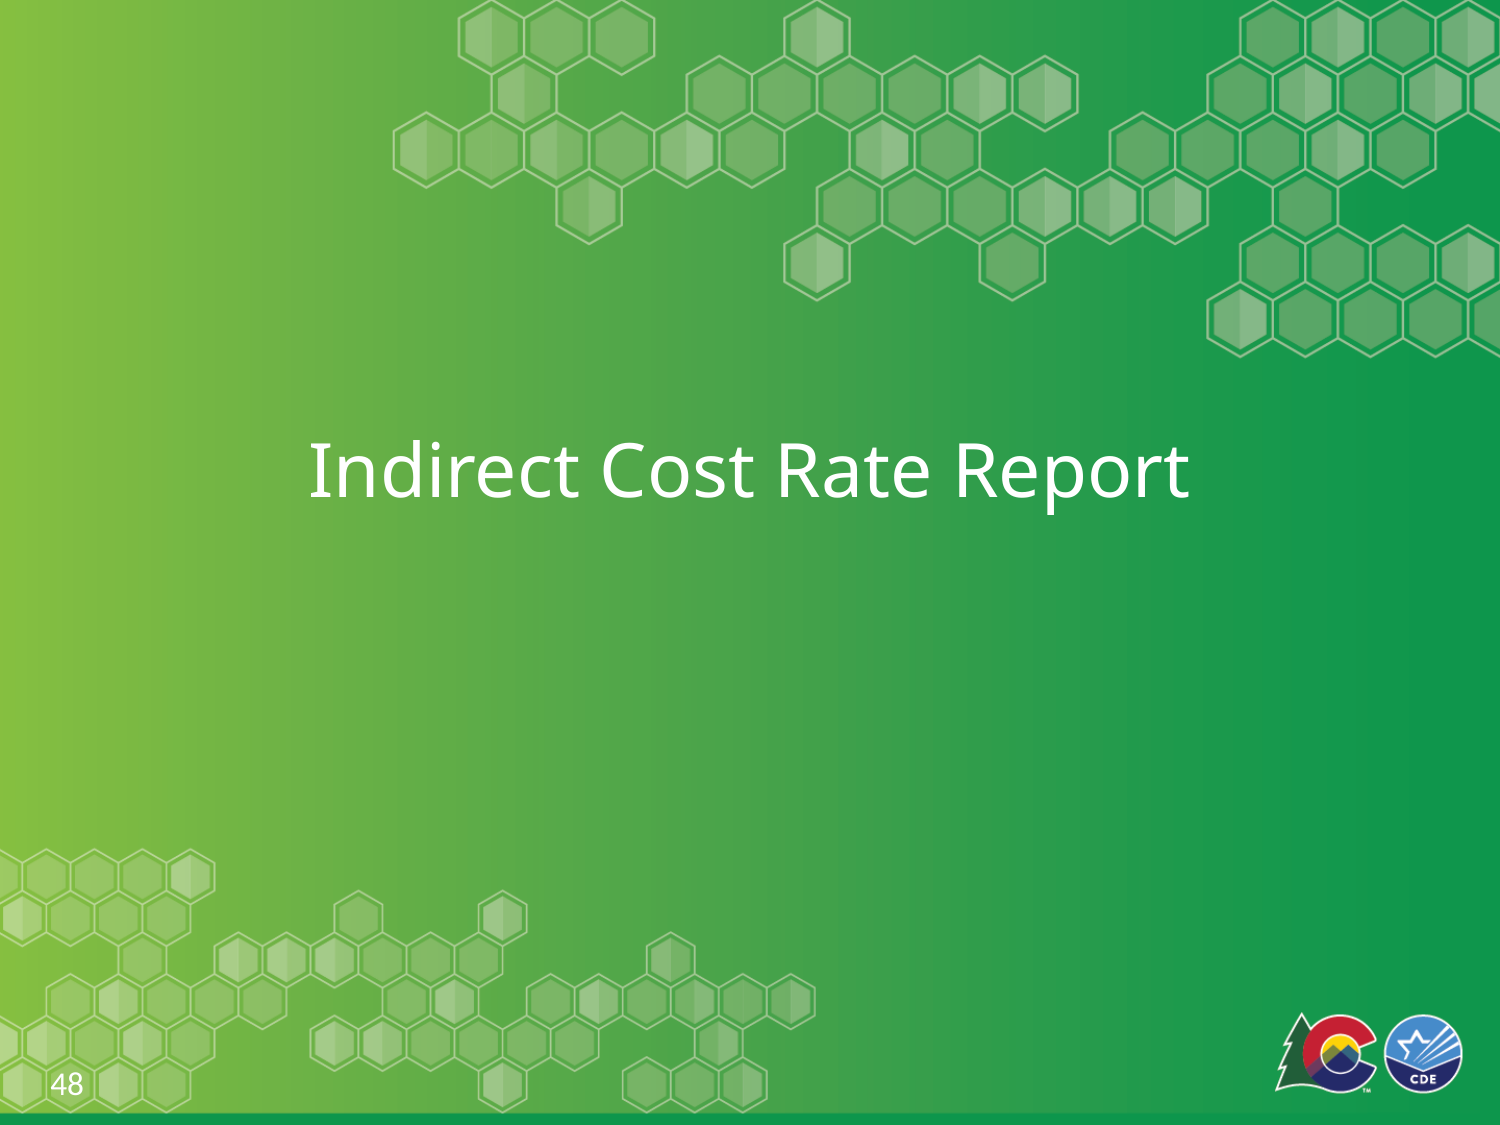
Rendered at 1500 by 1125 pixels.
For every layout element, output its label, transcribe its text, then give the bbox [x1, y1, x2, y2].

title Indirect Cost Rate Report [112, 425, 1388, 810]
slide_number 48 [35, 1054, 373, 1115]
picture [0, 0, 1500, 1125]
